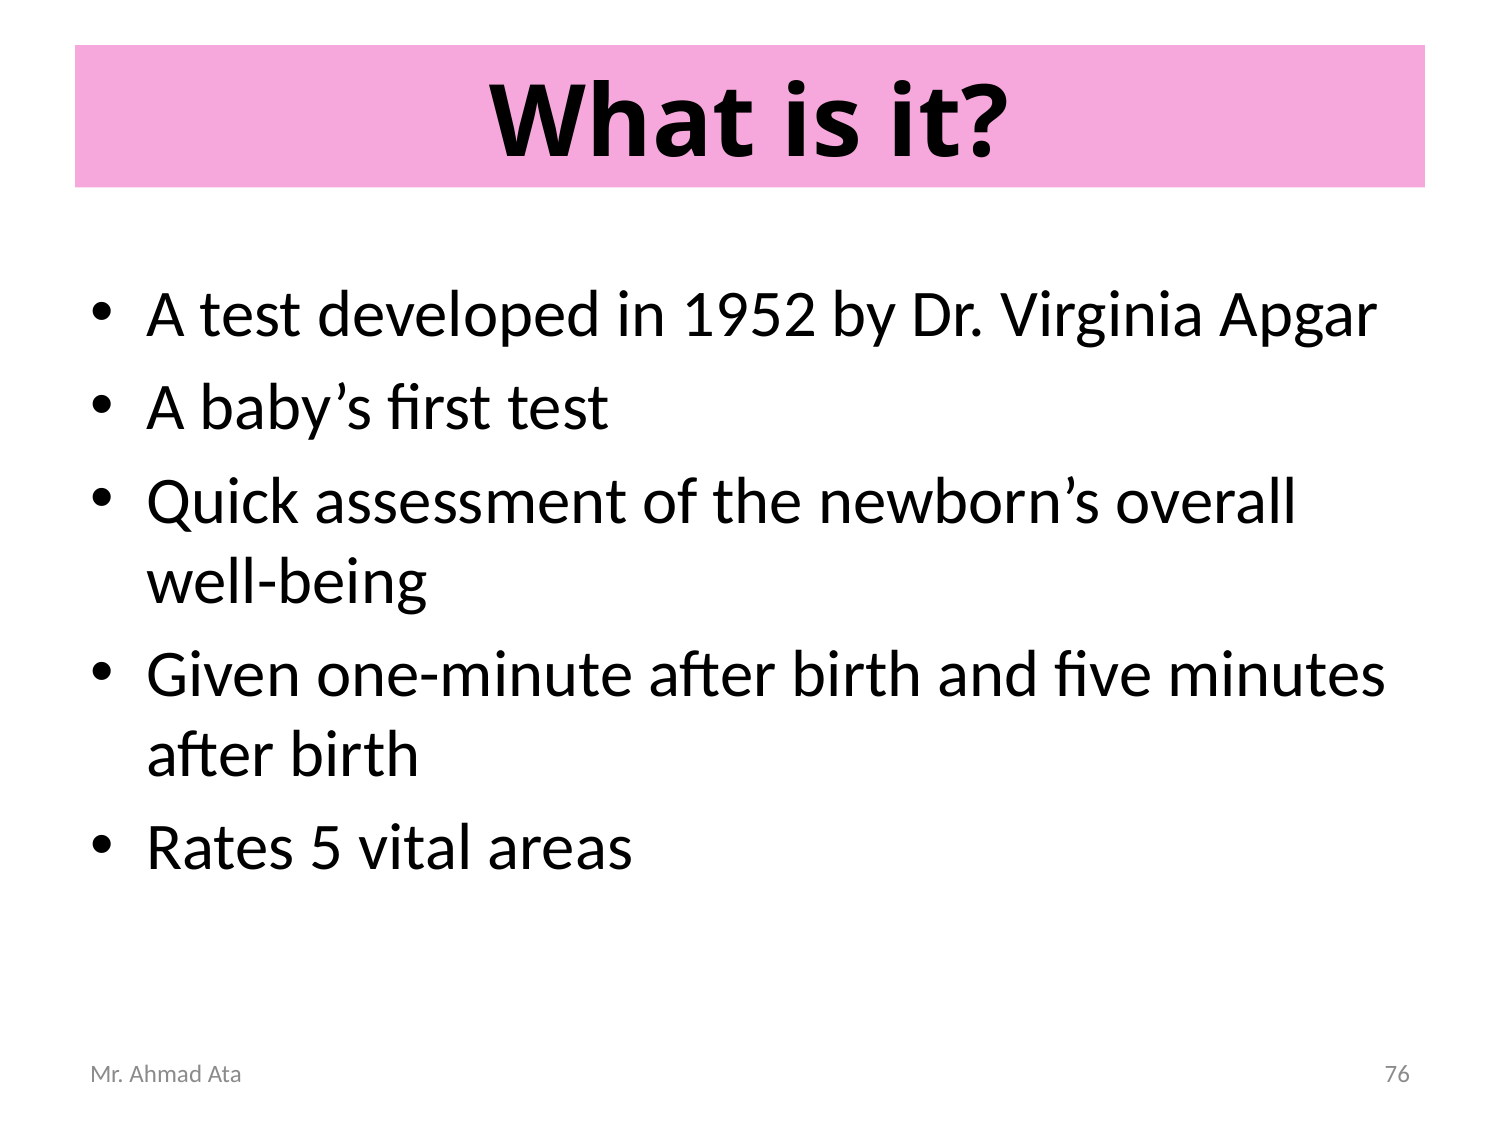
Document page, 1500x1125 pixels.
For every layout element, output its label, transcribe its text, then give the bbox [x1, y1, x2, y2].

slide_number Mr. Ahmad Ata [75, 1042, 425, 1103]
title What is it? [75, 45, 1425, 188]
slide_number 76 [1074, 1042, 1425, 1103]
list A test developed in 1952 by Dr. Virginia Apgar A baby’s first test Quick assessment of the newborn’s overall well-being Given one-minute after birth and five minutes after birth Rates 5 vital areas [75, 262, 1425, 1005]
